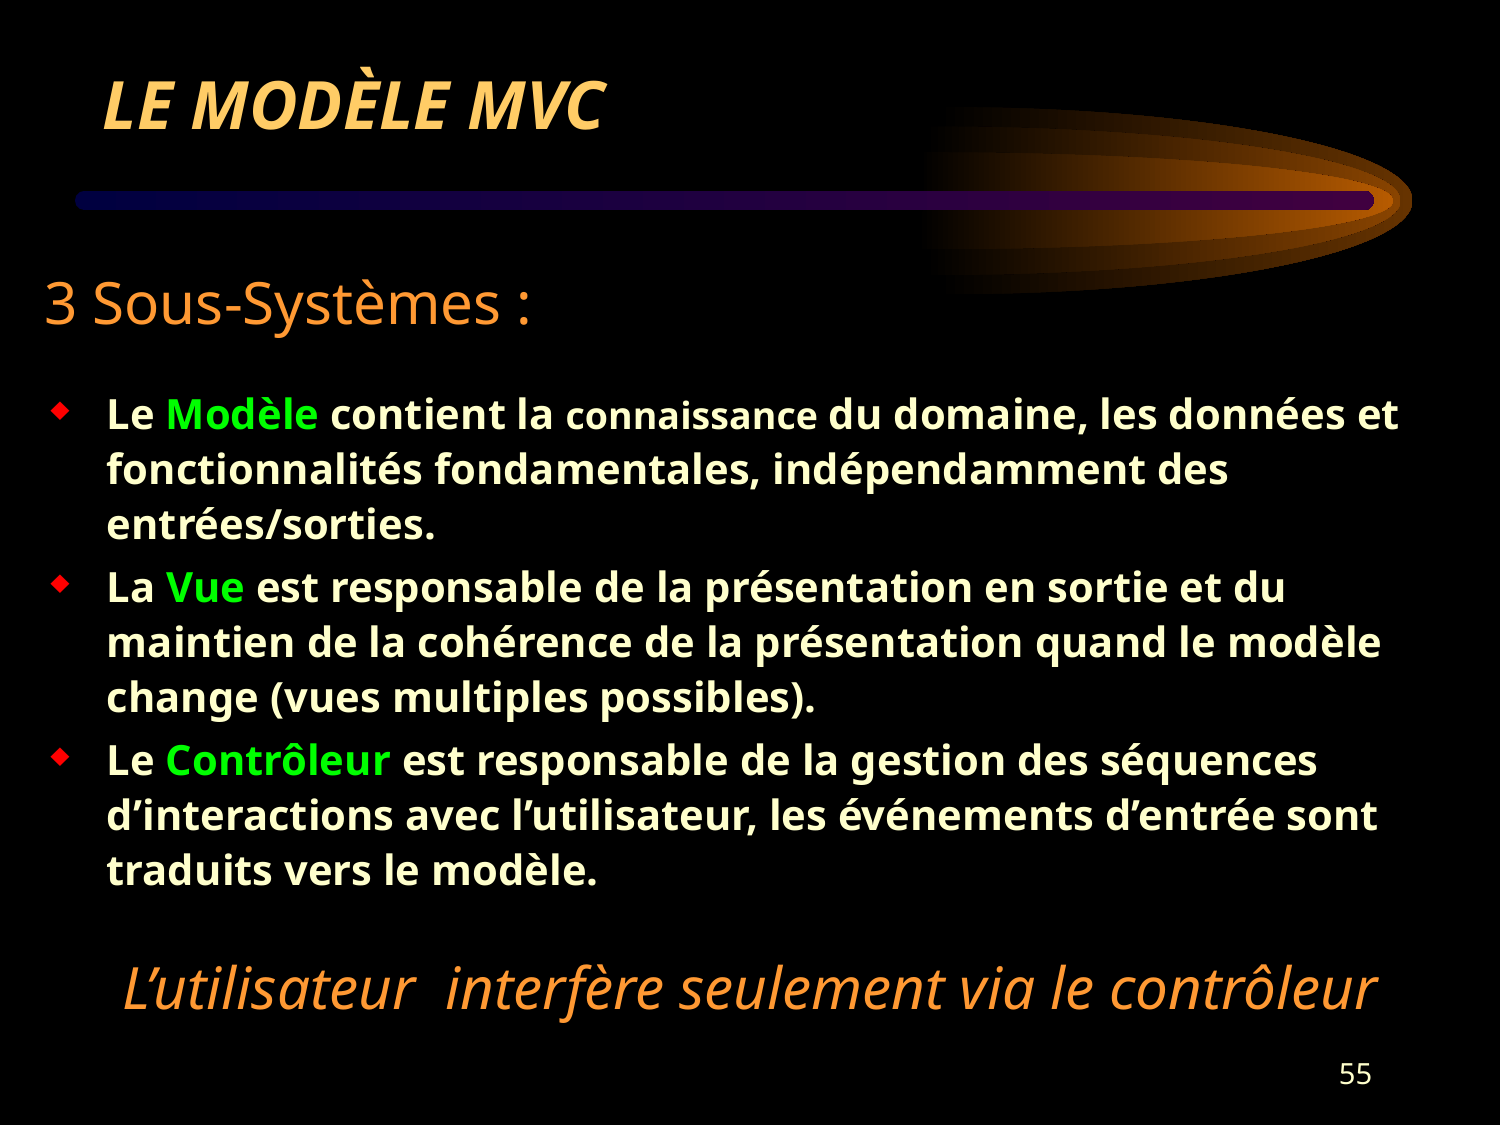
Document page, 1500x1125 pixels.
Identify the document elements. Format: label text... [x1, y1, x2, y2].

slide_number 55 [1074, 1051, 1388, 1113]
text_box L’utilisateur interfère seulement via le contrôleur [107, 943, 1393, 1030]
title LE MODÈLE MVC [87, 30, 1363, 219]
text_box 3 Sous-Systèmes : [29, 258, 563, 344]
list Le Modèle contient la connaissance du domaine, les données et fonctionnalités fondamentales, indépendamment des entrées/sorties. La Vue est responsable de la présentation en sortie et du maintien de la cohérence de la présentation quand le modèle change (vues multiples possibles). Le Contrôleur est responsable de la gestion des séquences d’interactions avec l’utilisateur, les événements d’entrée sont traduits vers le modèle. [35, 374, 1451, 1051]
